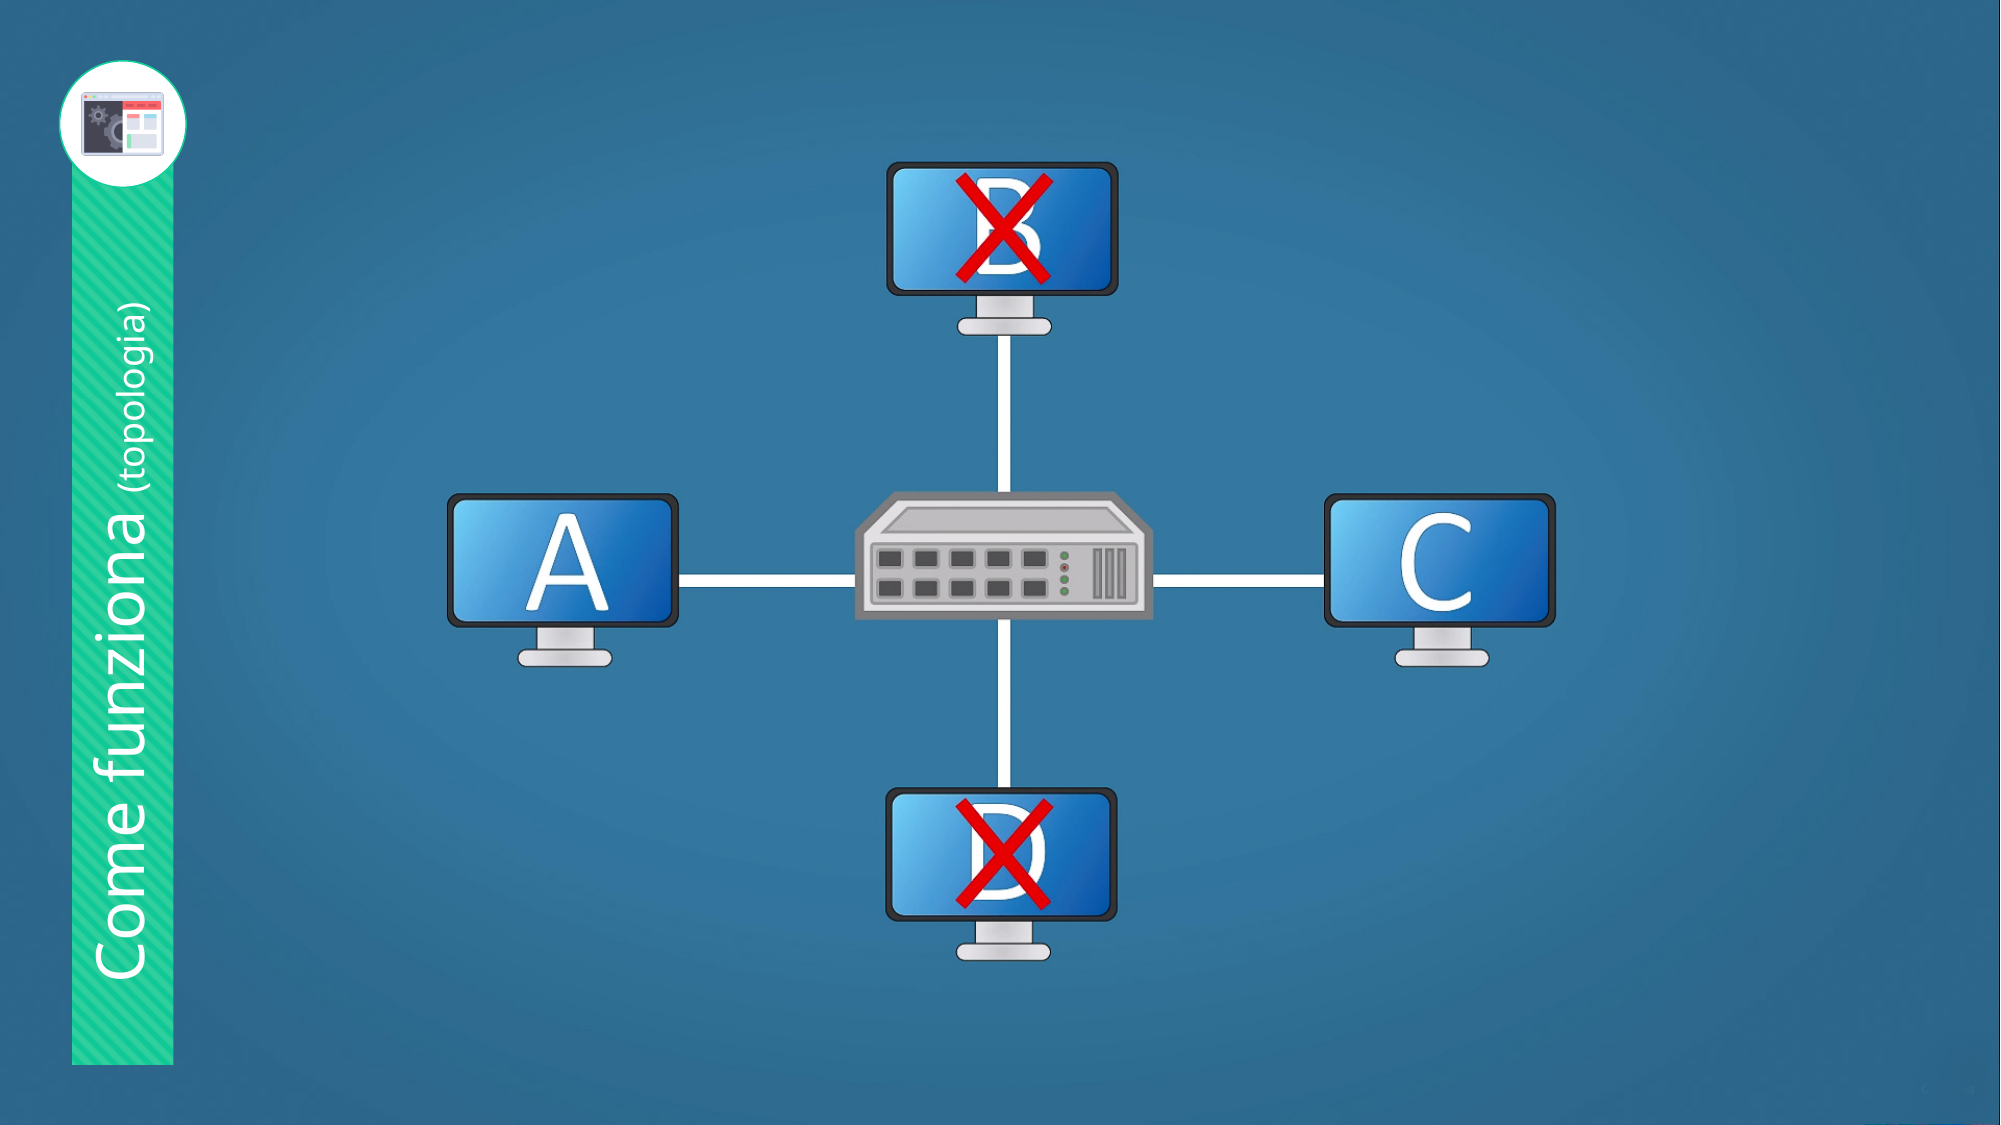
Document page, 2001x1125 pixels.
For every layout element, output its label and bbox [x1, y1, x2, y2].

text_box [59, 60, 187, 1065]
picture [0, 0, 2000, 1125]
